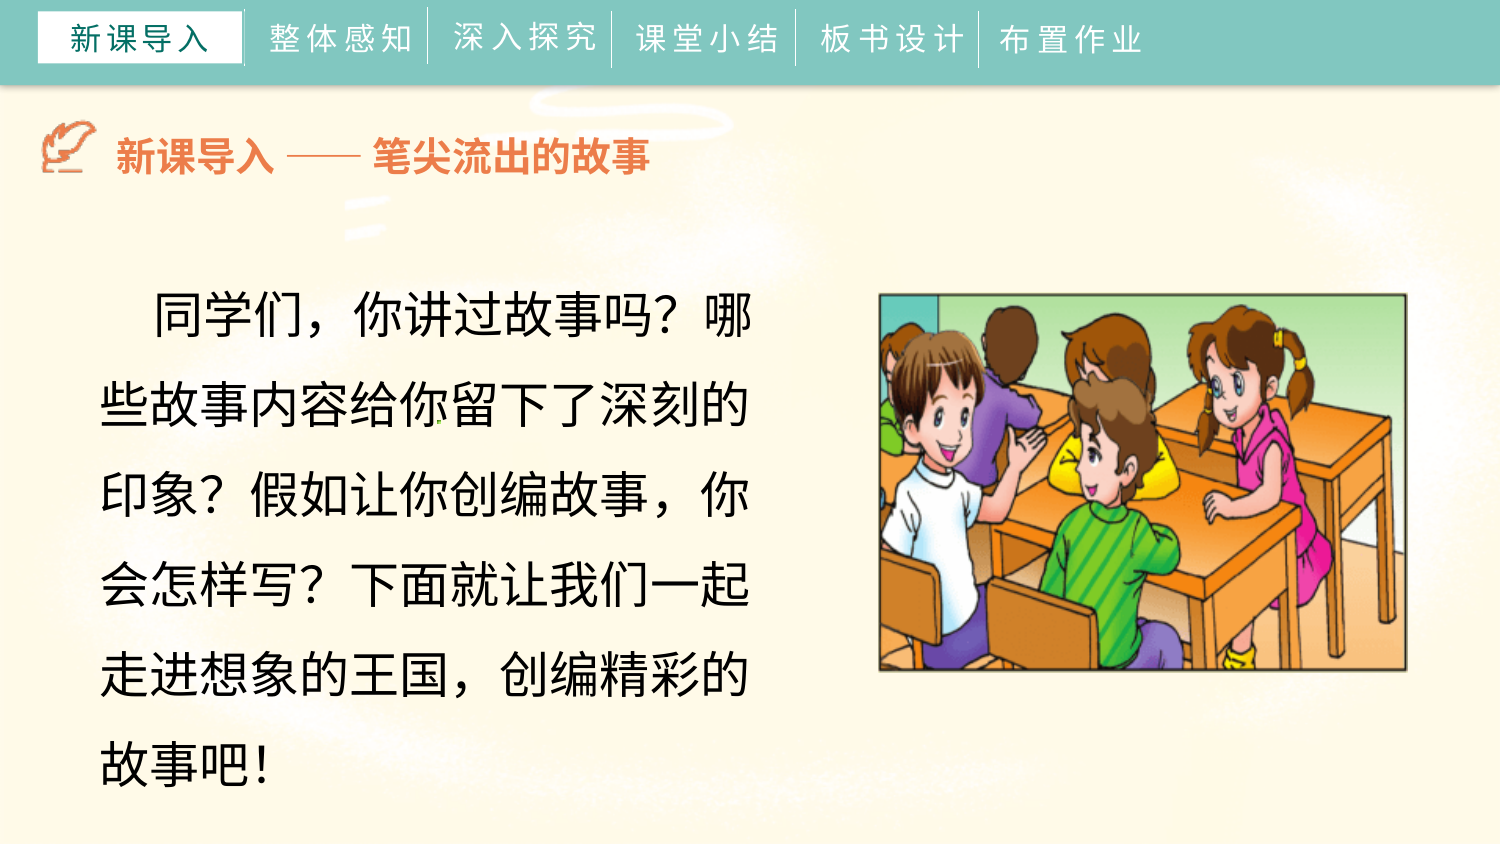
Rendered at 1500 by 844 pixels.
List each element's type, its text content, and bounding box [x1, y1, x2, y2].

text_box 新课导入 —— 笔尖流出的故事 [109, 125, 1399, 189]
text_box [0, 0, 1500, 86]
picture [878, 292, 1408, 673]
text_box 同学们，你讲过故事吗？哪些故事内容给你留下了深刻的印象？假如让你创编故事，你会怎样写？下面就让我们一起走进想象的王国，创编精彩的故事吧！ [88, 248, 790, 800]
picture [26, 106, 109, 190]
